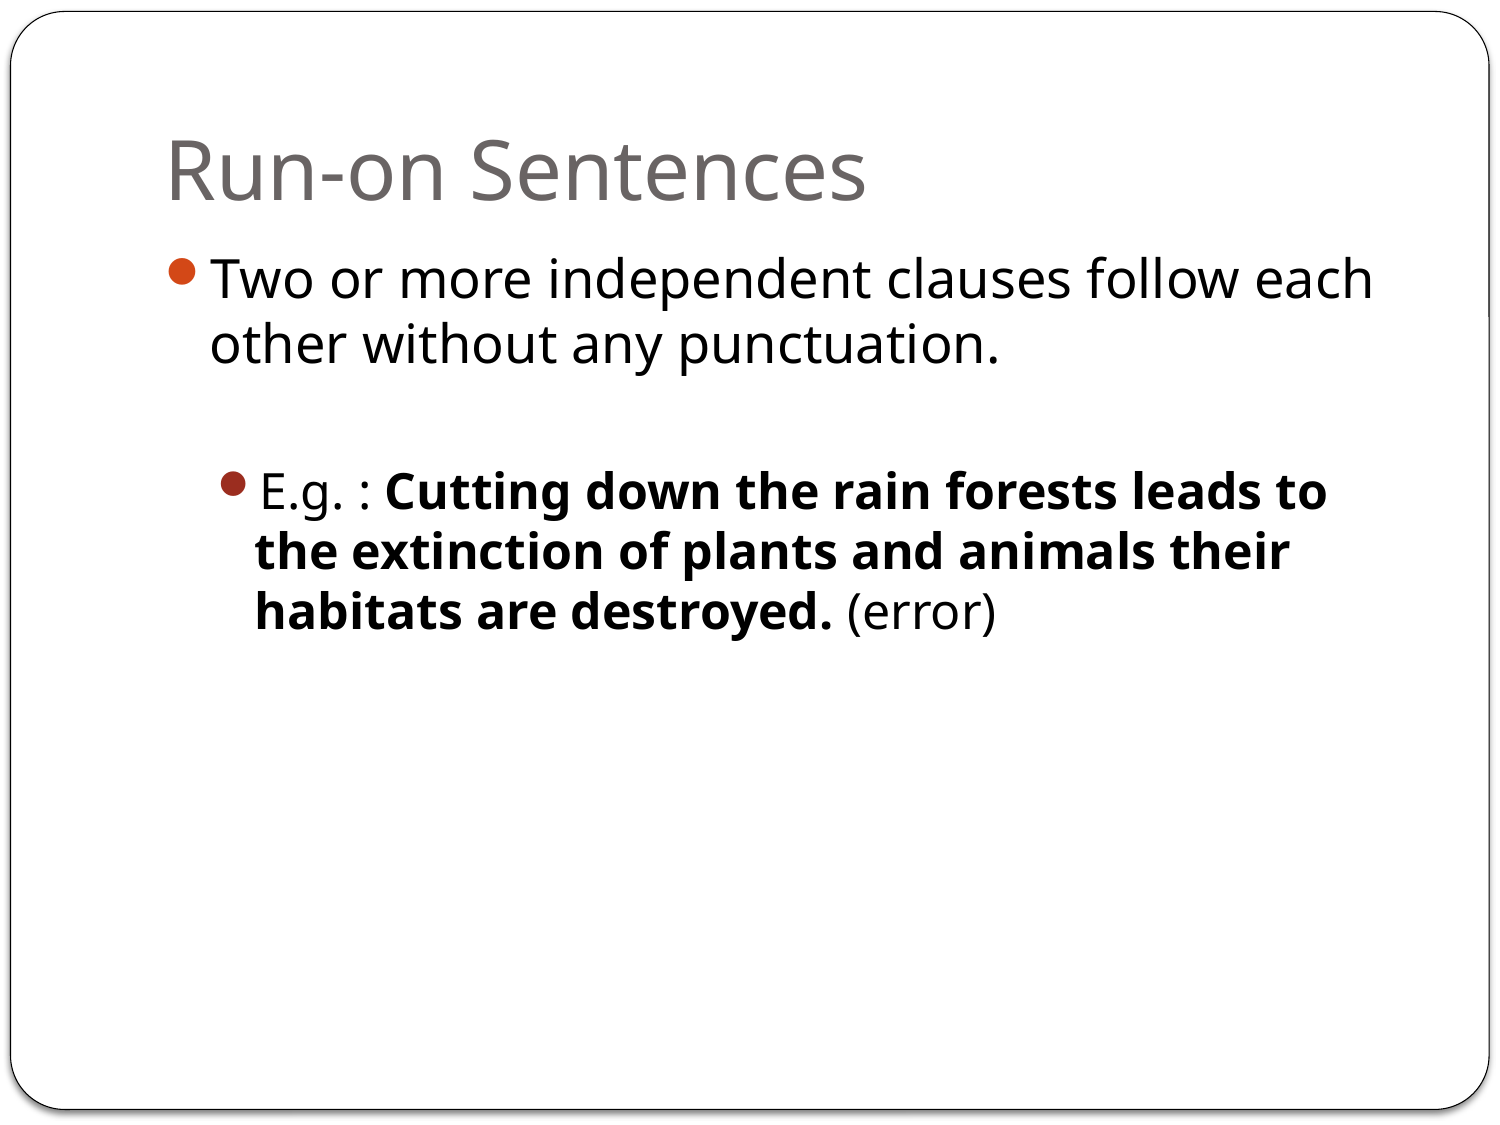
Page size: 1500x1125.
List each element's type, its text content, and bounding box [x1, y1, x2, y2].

title Run-on Sentences [150, 45, 1425, 233]
list Two or more independent clauses follow each other without any punctuation. E.g. : Cutting down the rain forests leads to the extinction of plants and animals their habitats are destroyed. (error) [150, 237, 1425, 988]
